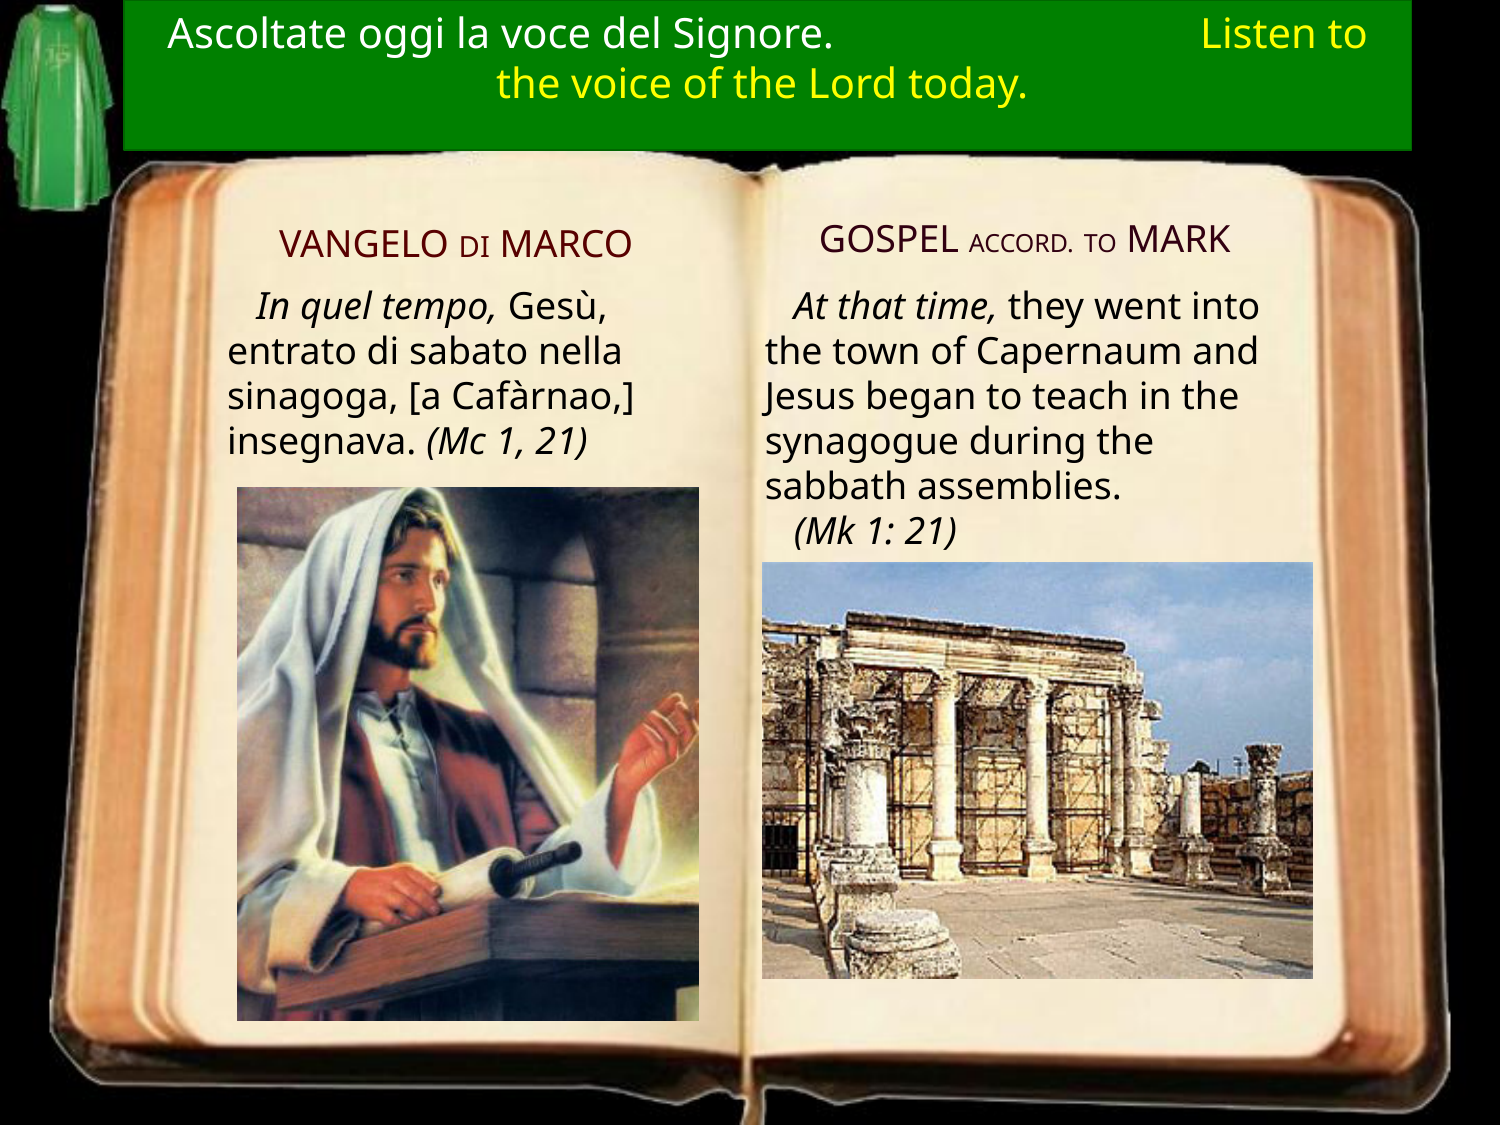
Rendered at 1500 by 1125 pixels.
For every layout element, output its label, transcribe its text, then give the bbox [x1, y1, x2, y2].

text_box In quel tempo, Gesù, entrato di sabato nella sinagoga, [a Cafàrnao,] insegnava. (Mc 1, 21) [212, 274, 738, 470]
text_box VANGELO DI MARCO [0, 212, 913, 273]
title GOSPEL ACCORD. TO MARK [913, 212, 1350, 263]
picture [0, 0, 1500, 1125]
text_box At that time, they went into the town of Capernaum and Jesus began to teach in the synagogue during the sabbath assemblies. (Mk 1: 21) [750, 274, 1313, 560]
text_box Ascoltate oggi la voce del Signore. Listen to the voice of the Lord today. [123, 0, 1412, 150]
